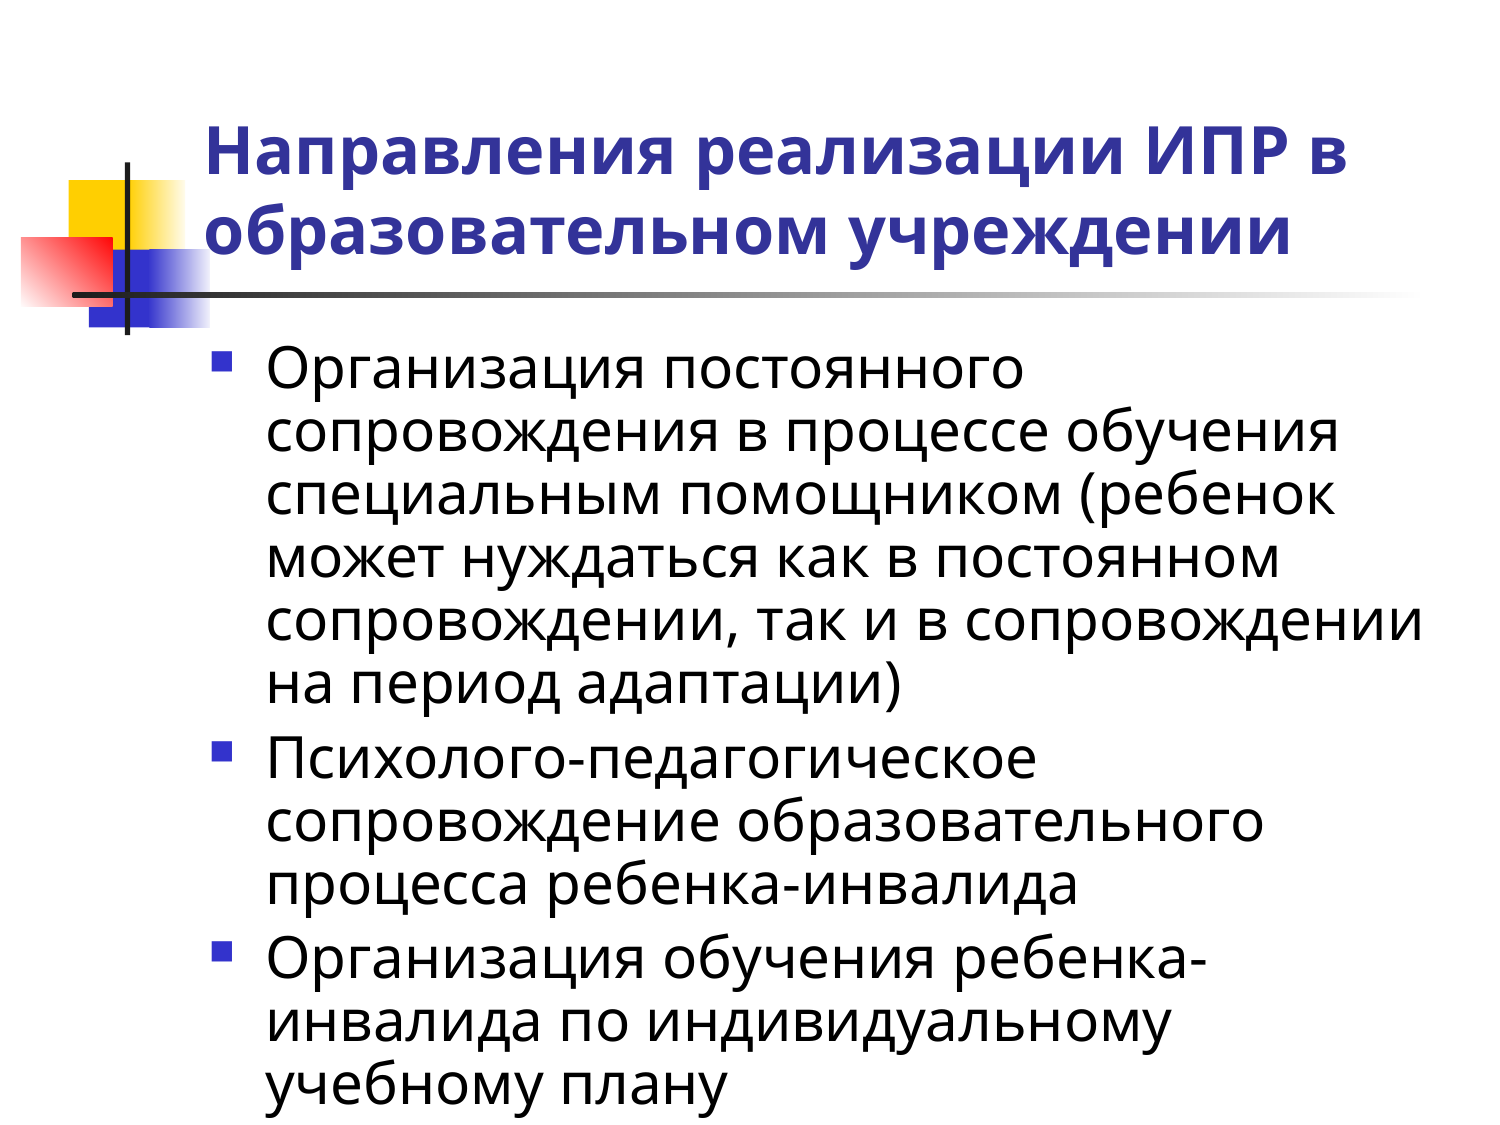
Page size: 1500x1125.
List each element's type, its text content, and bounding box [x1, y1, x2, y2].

list Организация постоянного сопровождения в процессе обучения специальным помощником (ребенок может нуждаться как в постоянном сопровождении, так и в сопровождении на период адаптации) Психолого-педагогическое сопровождение образовательного процесса ребенка-инвалида Организация обучения ребенка-инвалида по индивидуальному учебному плану [193, 330, 1470, 1007]
title Направления реализации ИПР в образовательном учреждении [188, 34, 1468, 276]
